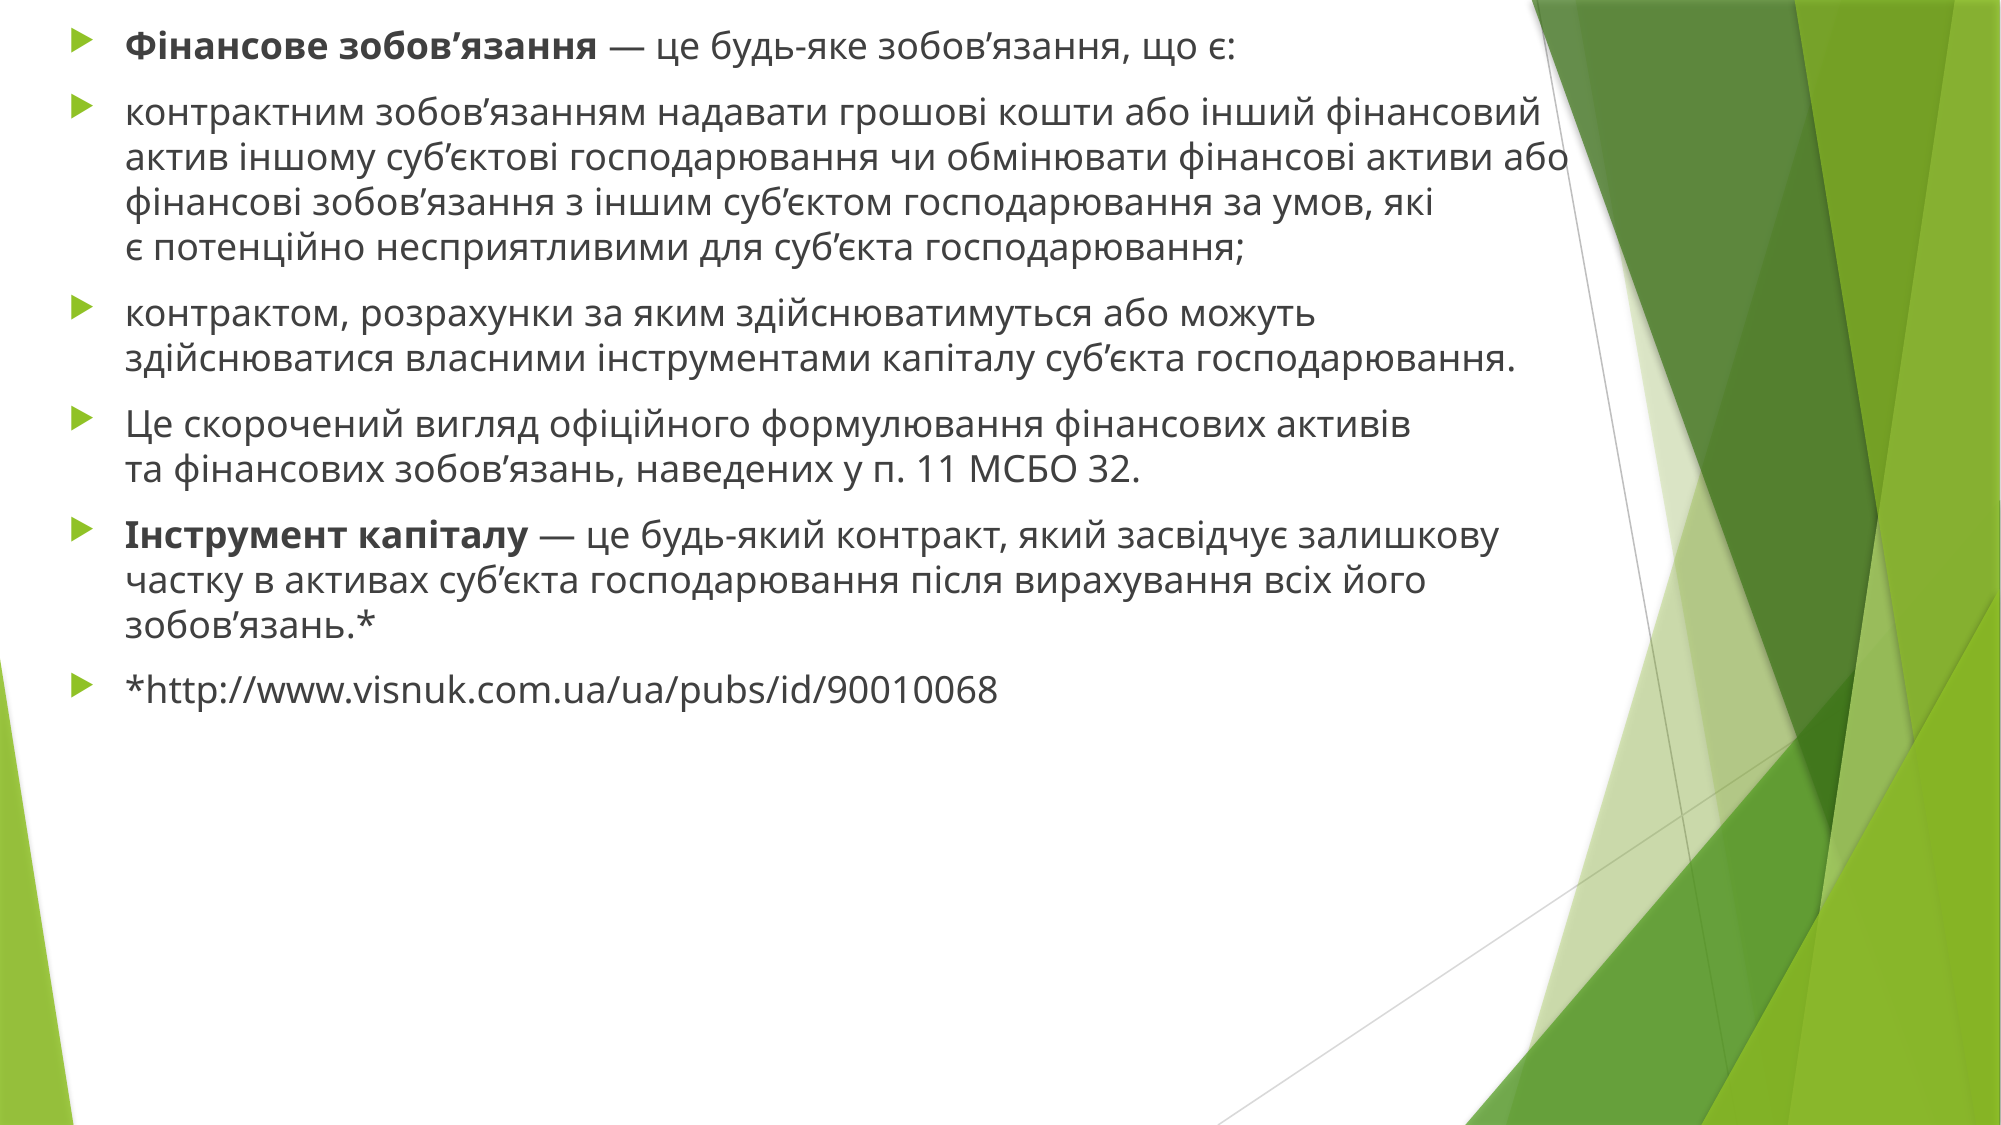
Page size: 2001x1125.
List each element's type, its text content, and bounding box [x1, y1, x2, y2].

list Фінансове зобов’язання — це будь-яке зобов’язання, що є: контрактним зобов’язанням надавати грошові кошти або інший фінансовий актив іншому суб’єктові господарювання чи обмінювати фінансові активи або фінансові зобов’язання з іншим суб’єктом господарювання за умов, які є потенційно несприятливими для суб’єкта господарювання; контрактом, розрахунки за яким здійснюватимуться або можуть здійснюватися власними інструментами капіталу суб’єкта господарювання. Це скорочений вигляд офіційного формулювання фінансових активів та фінансових зобов’язань, наведених у п. 11 МСБО 32. Інструмент капіталу — це будь-який контракт, який засвідчує залишкову частку в активах суб’єкта господарювання після вирахування всіх його зобов’язань.* *http://www.visnuk.com.ua/ua/pubs/id/90010068 [53, 14, 1603, 1086]
